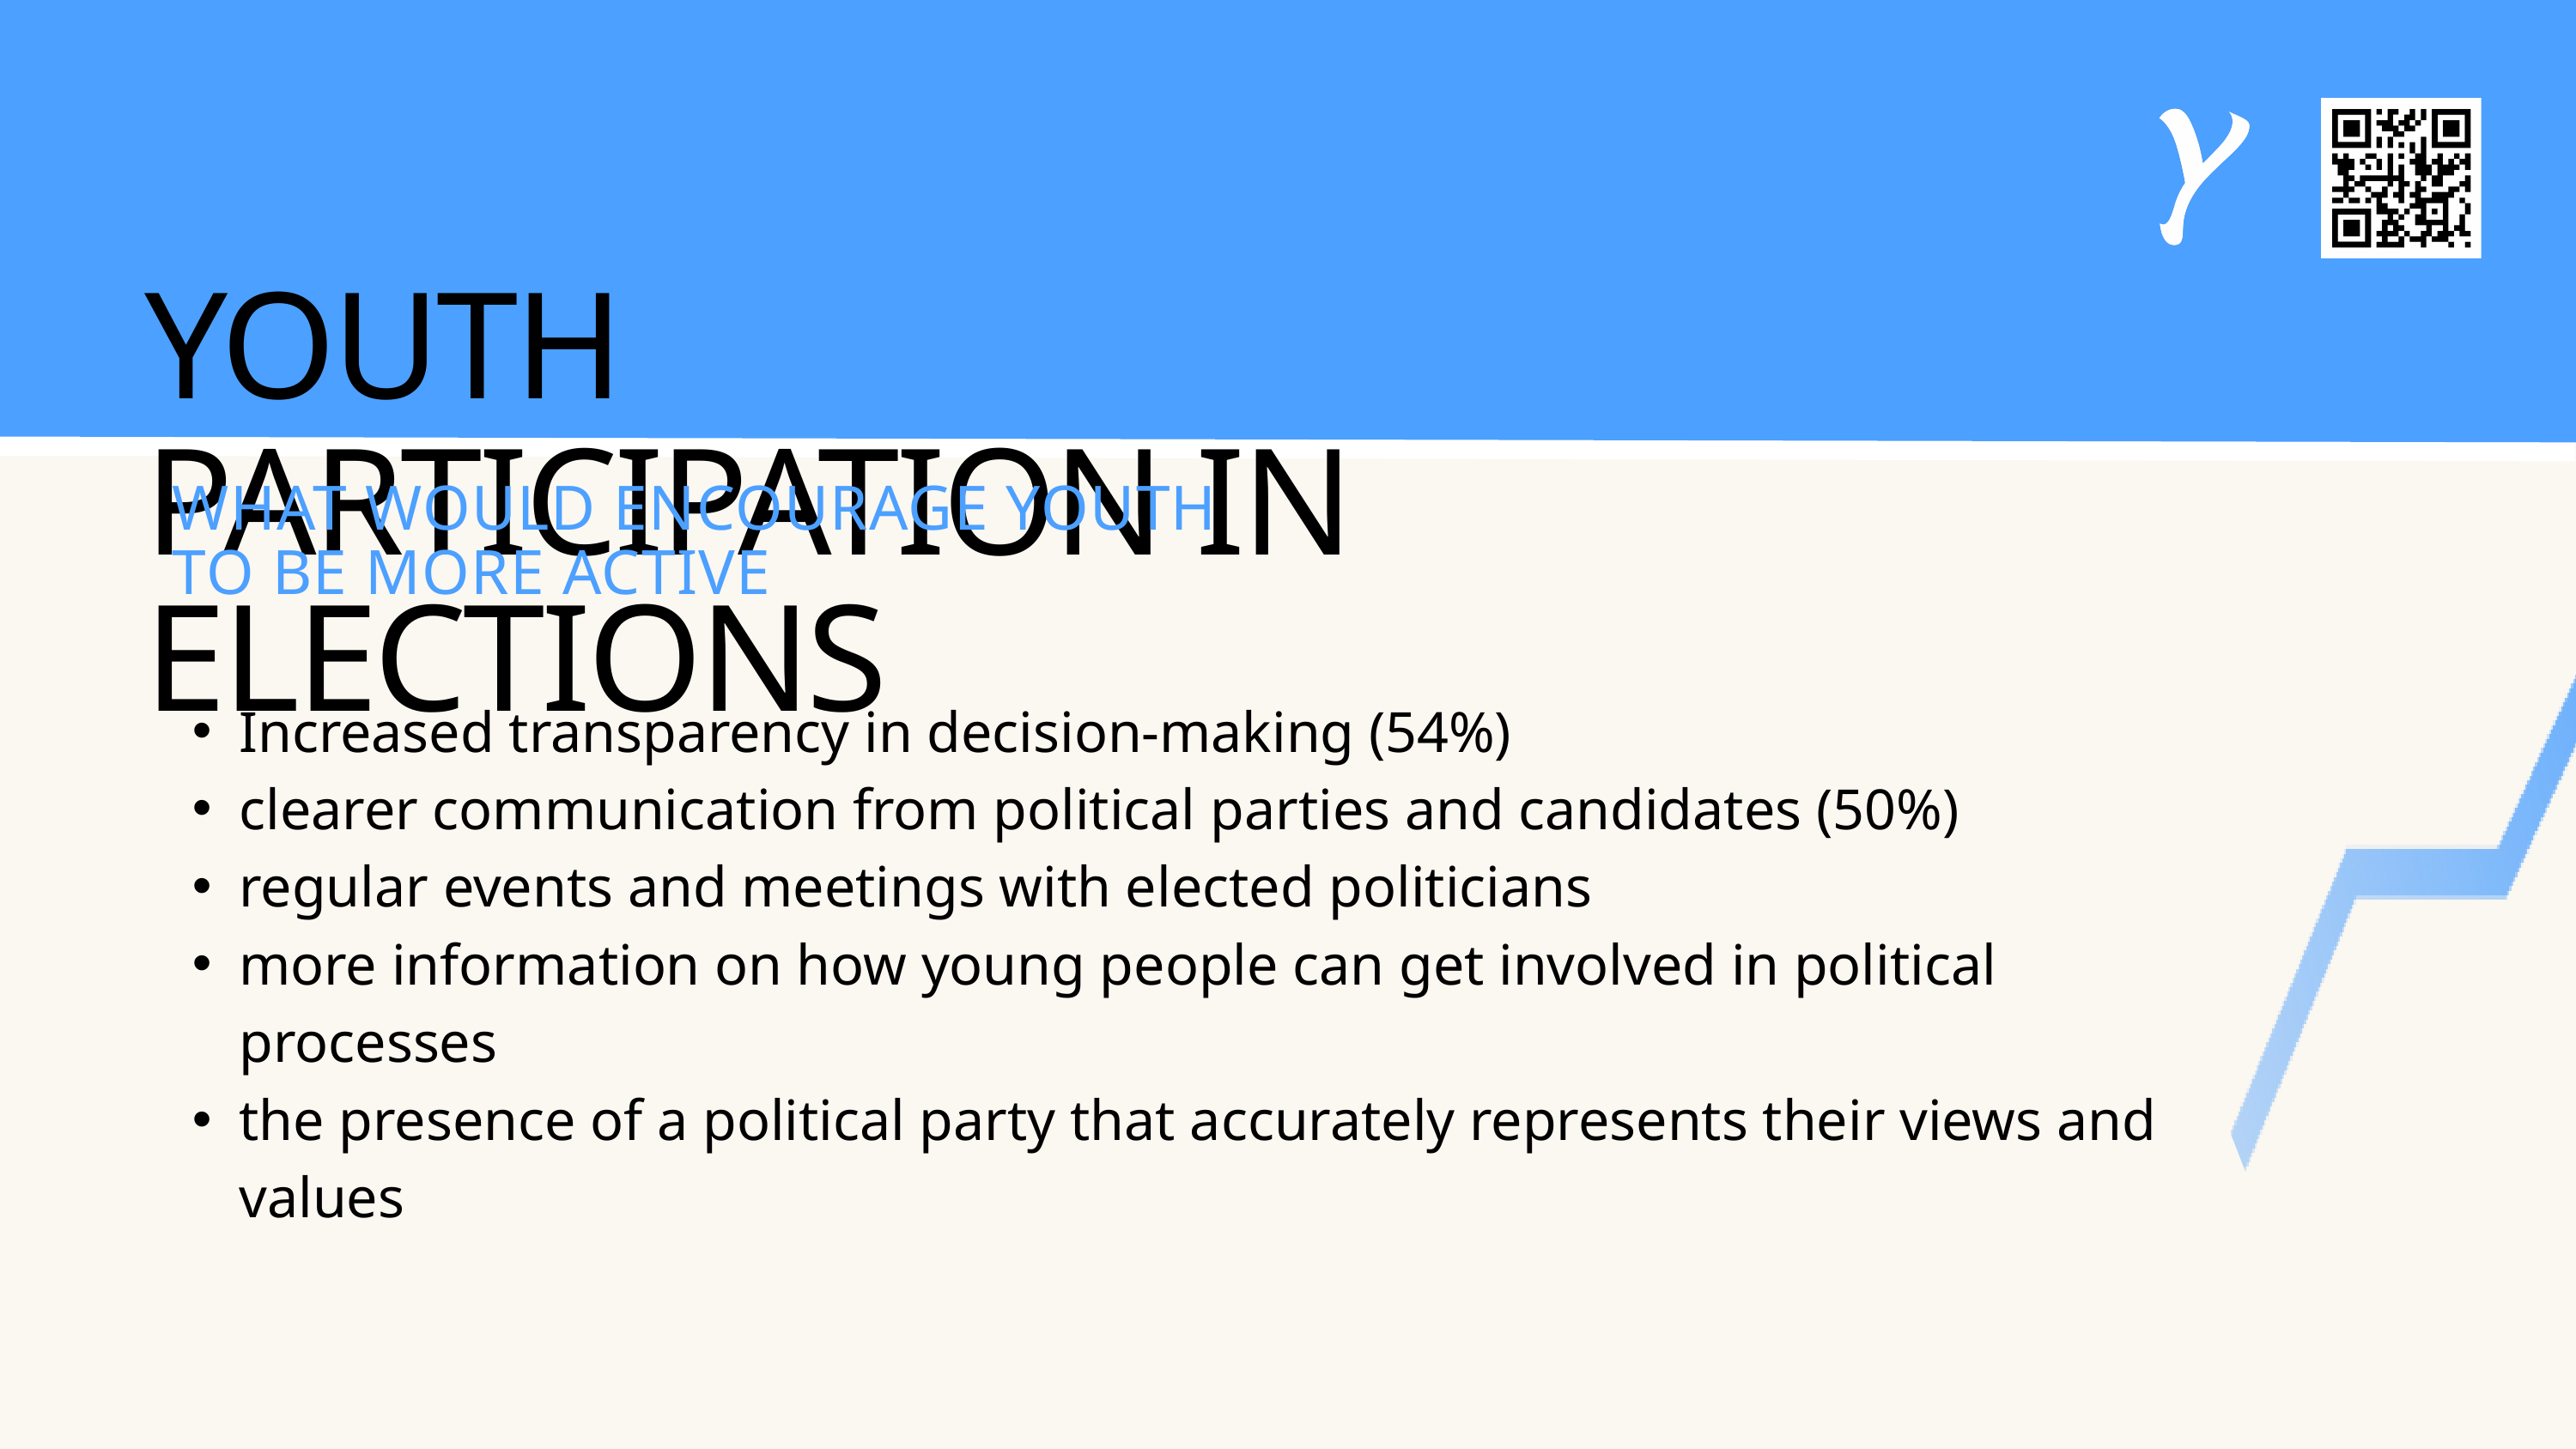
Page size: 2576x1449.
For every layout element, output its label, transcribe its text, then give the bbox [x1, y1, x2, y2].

text_box [2046, 660, 2576, 1314]
text_box Increased transparency in decision-making (54%) clearer communication from political parties and candidates (50%) regular events and meetings with elected politicians more information on how young people can get involved in political processes the presence of a political party that accurately represents their views and values [144, 685, 2202, 1229]
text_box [0, 0, 2576, 651]
text_box YOUTH PARTICIPATION IN ELECTIONS [144, 660, 1644, 741]
